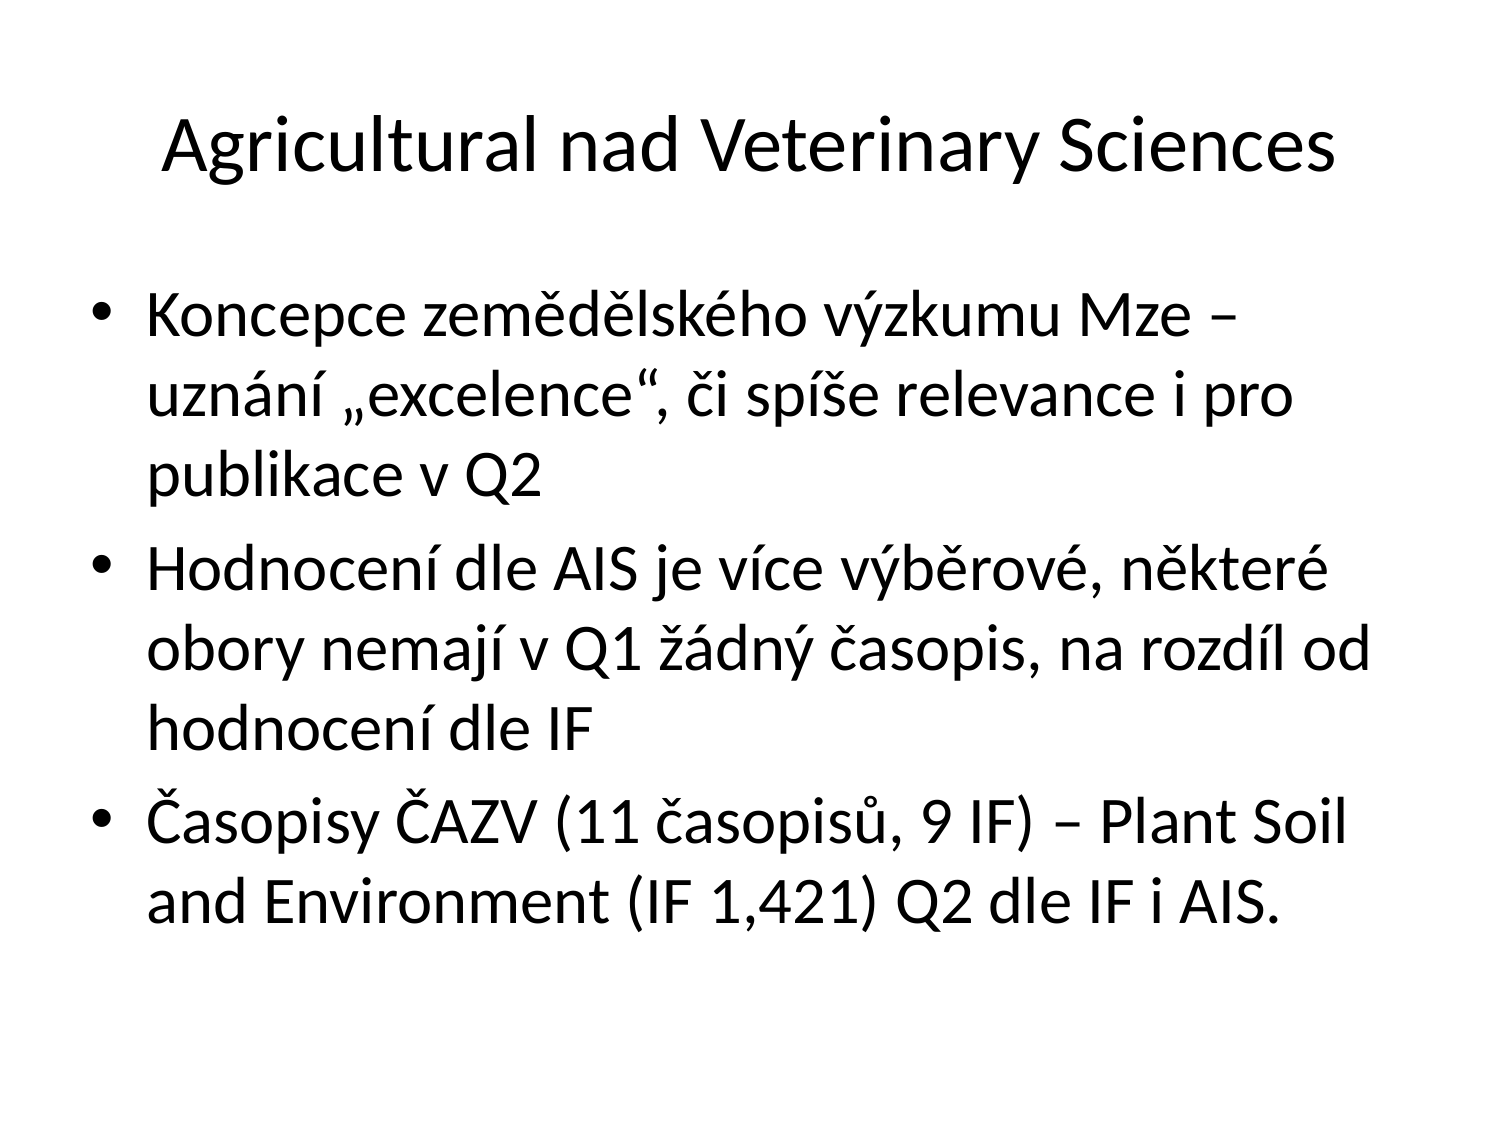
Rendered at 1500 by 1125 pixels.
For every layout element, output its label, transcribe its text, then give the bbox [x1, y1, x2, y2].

list Koncepce zemědělského výzkumu Mze – uznání „excelence“, či spíše relevance i pro publikace v Q2 Hodnocení dle AIS je více výběrové, některé obory nemají v Q1 žádný časopis, na rozdíl od hodnocení dle IF Časopisy ČAZV (11 časopisů, 9 IF) – Plant Soil and Environment (IF 1,421) Q2 dle IF i AIS. [75, 262, 1425, 1005]
title Agricultural nad Veterinary Sciences [75, 45, 1425, 233]
